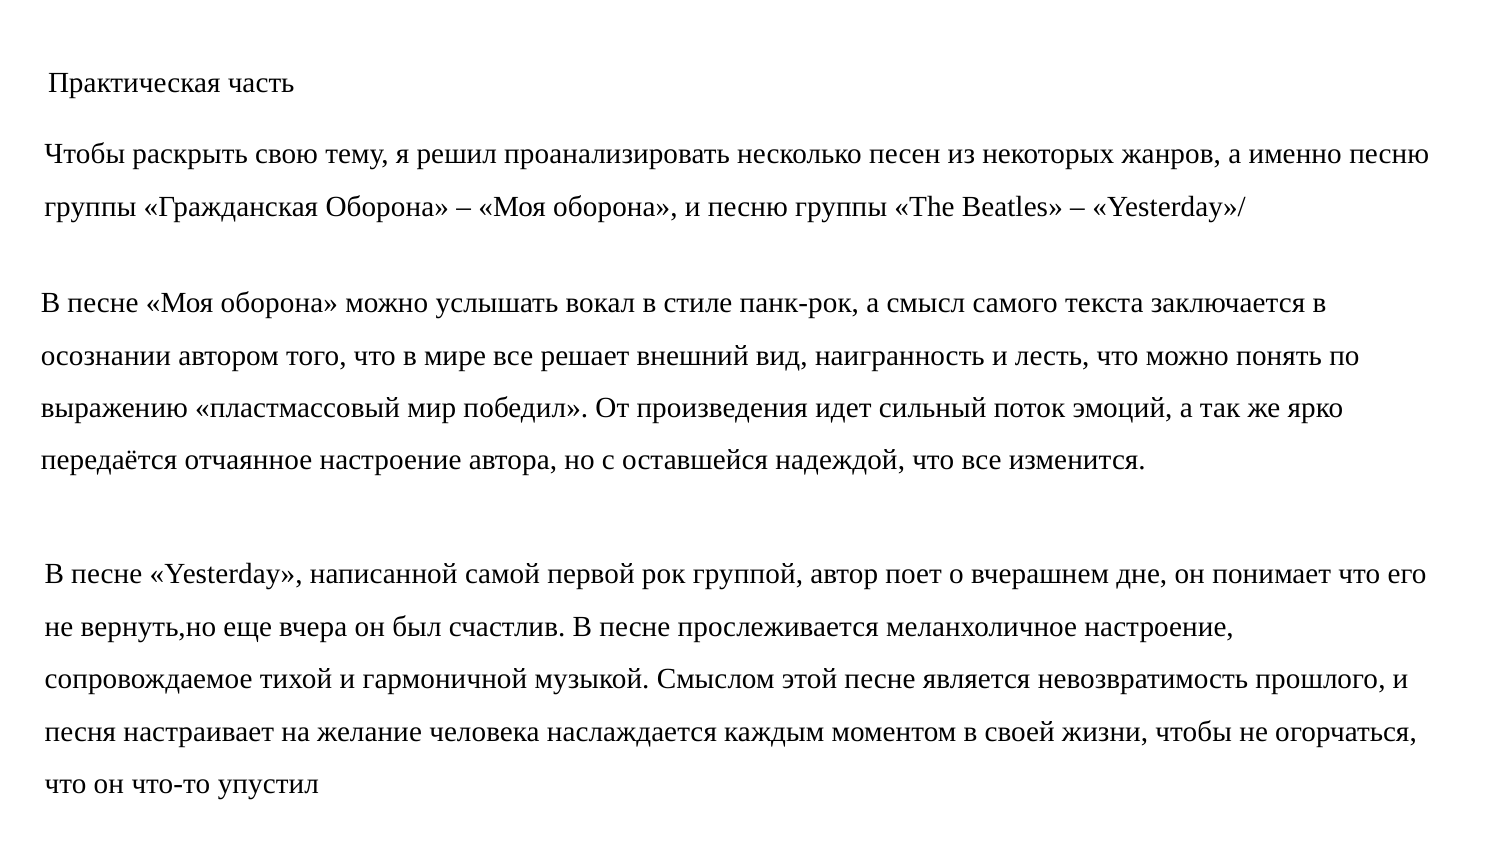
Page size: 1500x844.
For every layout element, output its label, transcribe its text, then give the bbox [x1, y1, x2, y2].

text_box В песне «Моя оборона» можно услышать вокал в стиле панк-рок, а смысл самого текста заключается в осознании автором того, что в мире все решает внешний вид, наигранность и лесть, что можно понять по выражению «пластмассовый мир победил». От произведения идет сильный поток эмоций, а так же ярко передаётся отчаянное настроение автора, но с оставшейся надеждой, что все изменится. [25, 258, 1469, 477]
text_box Практическая часть [33, 38, 624, 90]
text_box В песне «Yesterday», написанной самой первой рок группой, автор поет о вчерашнем дне, он понимает что его не вернуть,но еще вчера он был счастлив. В песне прослеживается меланхоличное настроение, сопровождаемое тихой и гармоничной музыкой. Смыслом этой песне является невозвратимость прошлого, и песня настраивает на желание человека наслаждается каждым моментом в своей жизни, чтобы не огорчаться, что он что-то упустил [29, 529, 1462, 786]
text_box Чтобы раскрыть свою тему, я решил проанализировать несколько песен из некоторых жанров, а именно песню группы «Гражданская Оборона» – «Моя оборона», и песню группы «The Beatles» – «Yesterday»/ [29, 109, 1465, 213]
